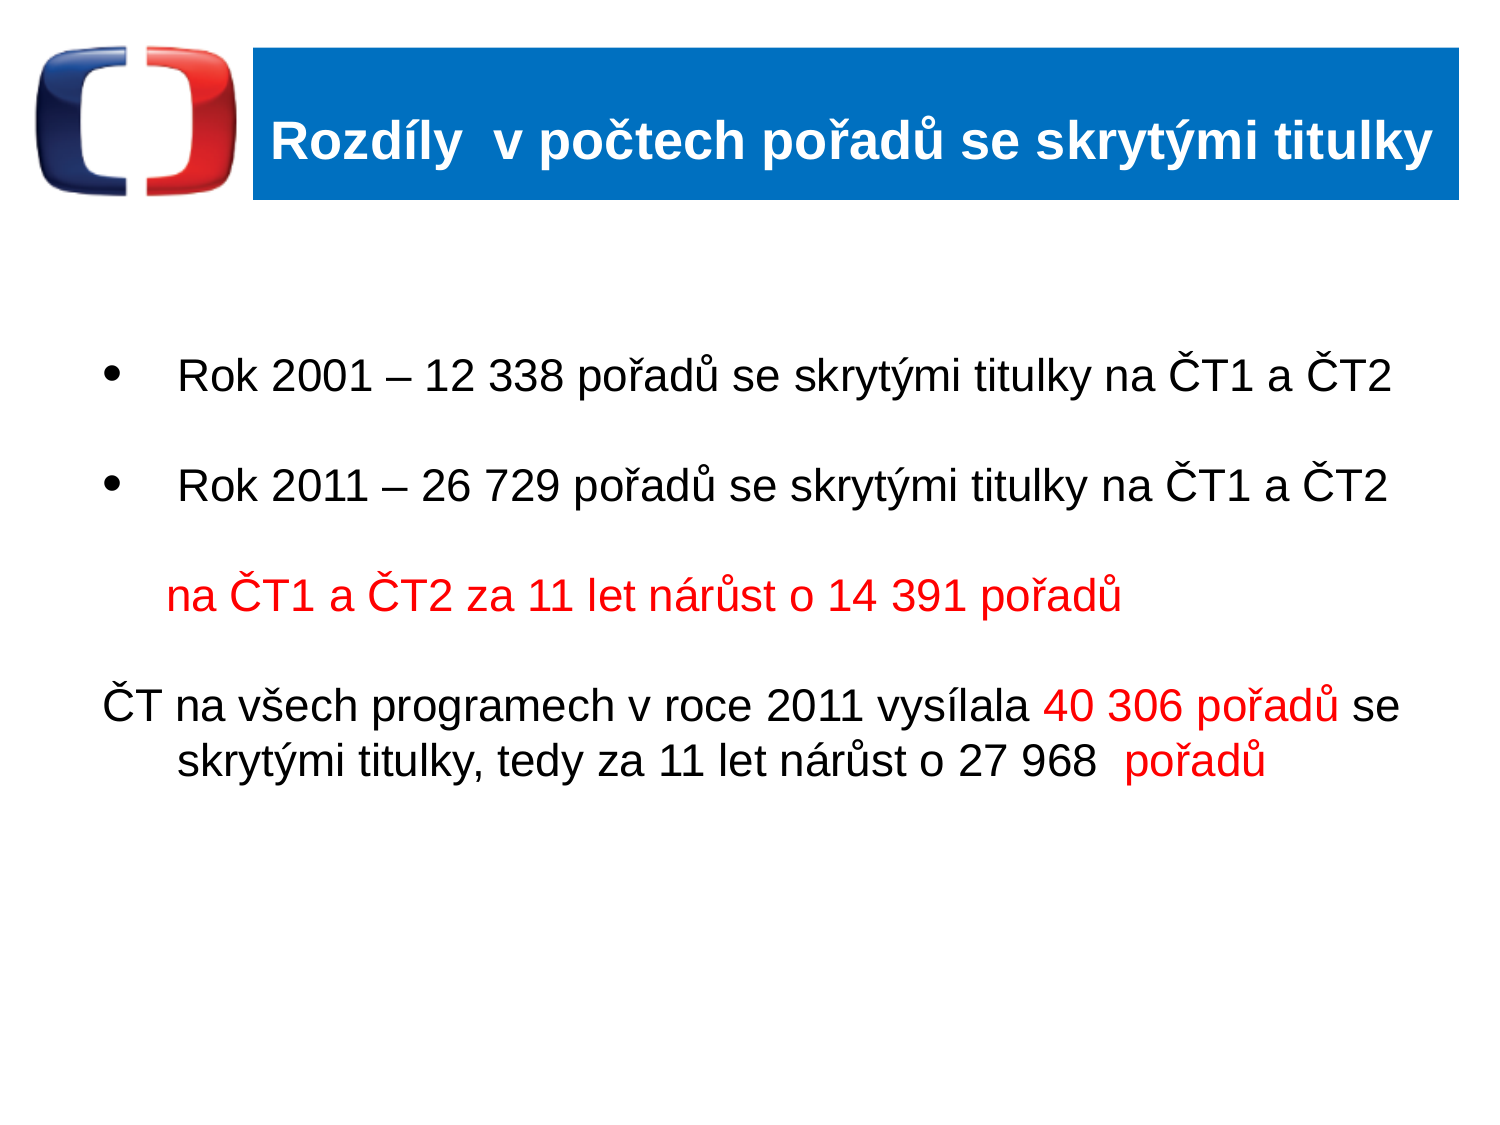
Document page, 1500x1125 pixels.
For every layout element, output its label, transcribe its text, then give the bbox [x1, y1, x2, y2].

picture [27, 44, 253, 201]
text_box Rozdíly v počtech pořadů se skrytými titulky [256, 47, 1459, 200]
text_box Rok 2001 – 12 338 pořadů se skrytými titulky na ČT1 a ČT2 Rok 2011 – 26 729 pořadů se skrytými titulky na ČT1 a ČT2 na ČT1 a ČT2 za 11 let nárůst o 14 391 pořadů ČT na všech programech v roce 2011 vysílala 40 306 pořadů se skrytými titulky, tedy za 11 let nárůst o 27 968 pořadů [87, 337, 1458, 793]
